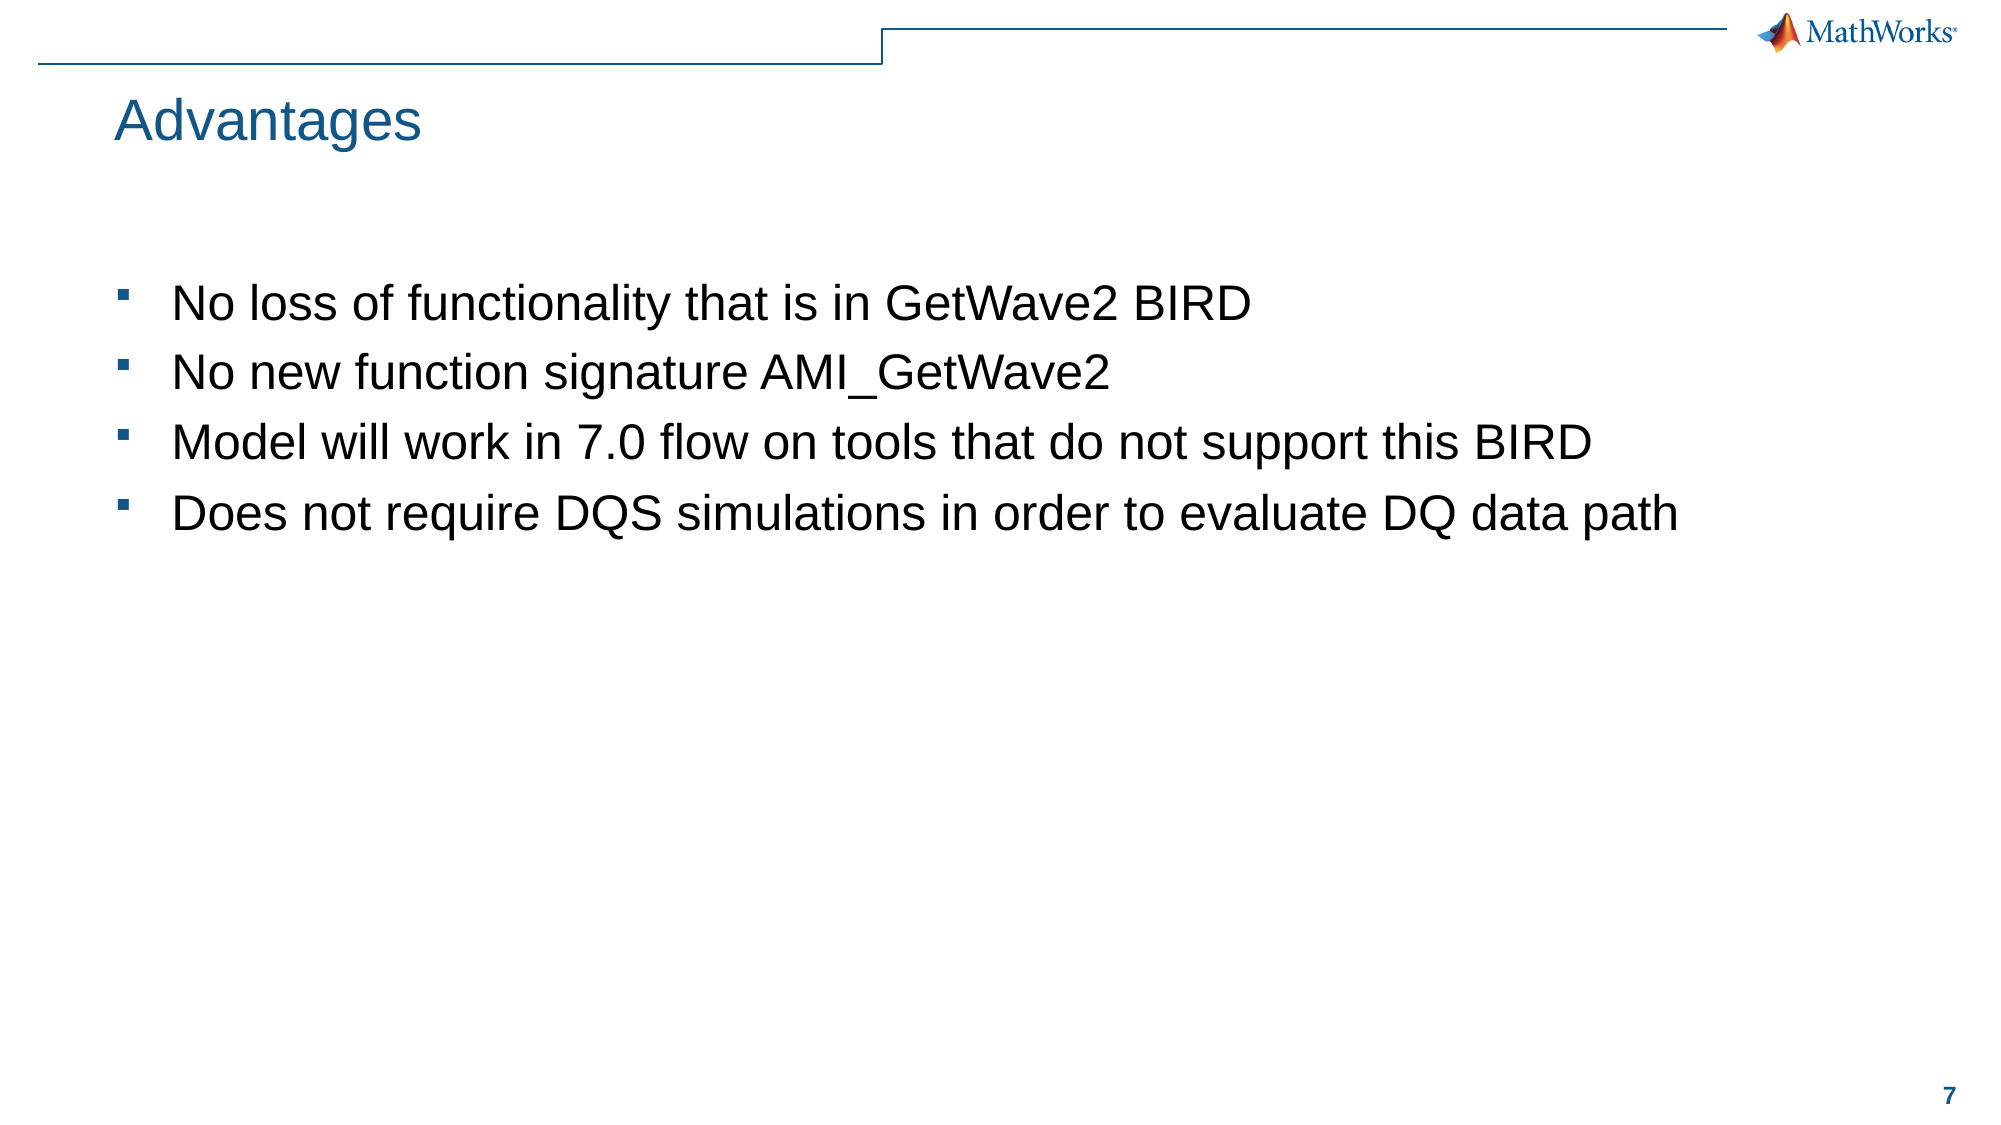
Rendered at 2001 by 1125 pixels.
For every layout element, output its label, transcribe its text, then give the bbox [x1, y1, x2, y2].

title Advantages [99, 75, 1867, 238]
list No loss of functionality that is in GetWave2 BIRD No new function signature AMI_GetWave2 Model will work in 7.0 flow on tools that do not support this BIRD Does not require DQS simulations in order to evaluate DQ data path [99, 262, 1867, 1025]
picture [1751, 3, 1970, 63]
